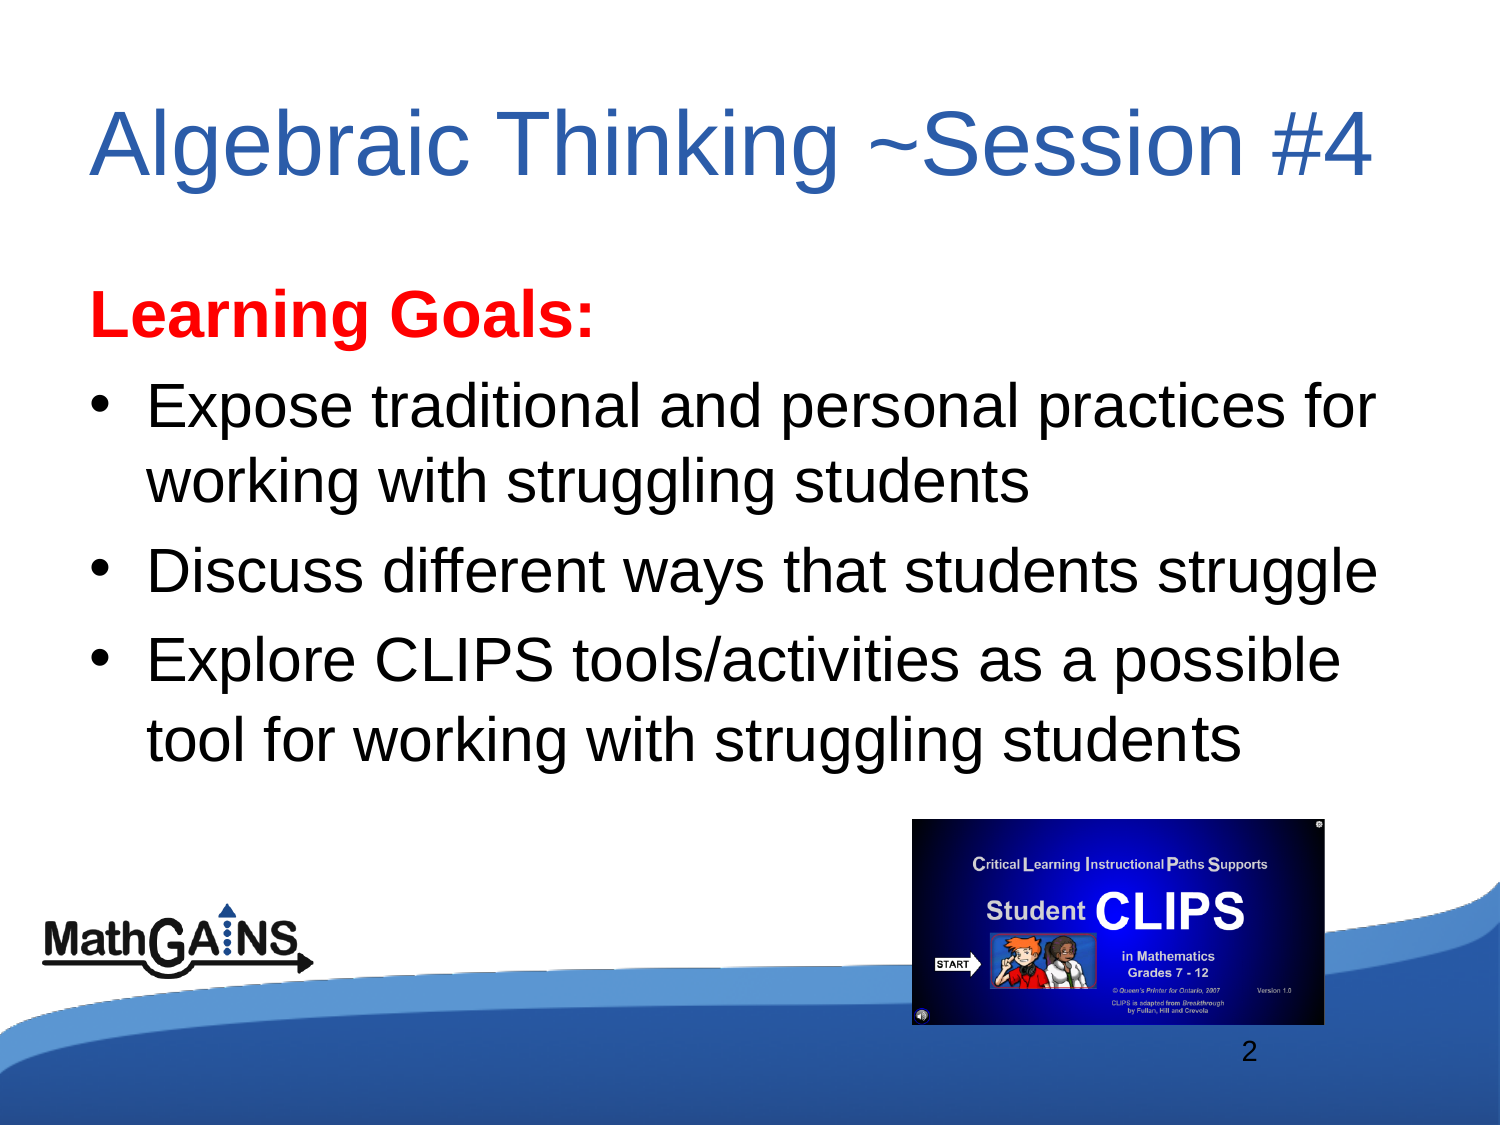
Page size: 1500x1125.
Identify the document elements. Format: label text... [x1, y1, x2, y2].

list Learning Goals: Expose traditional and personal practices for working with struggling students Discuss different ways that students struggle Explore CLIPS tools/activities as a possible tool for working with struggling students [75, 262, 1425, 876]
title Algebraic Thinking ~Session #4 [75, 14, 1425, 262]
picture [0, 819, 1500, 1125]
